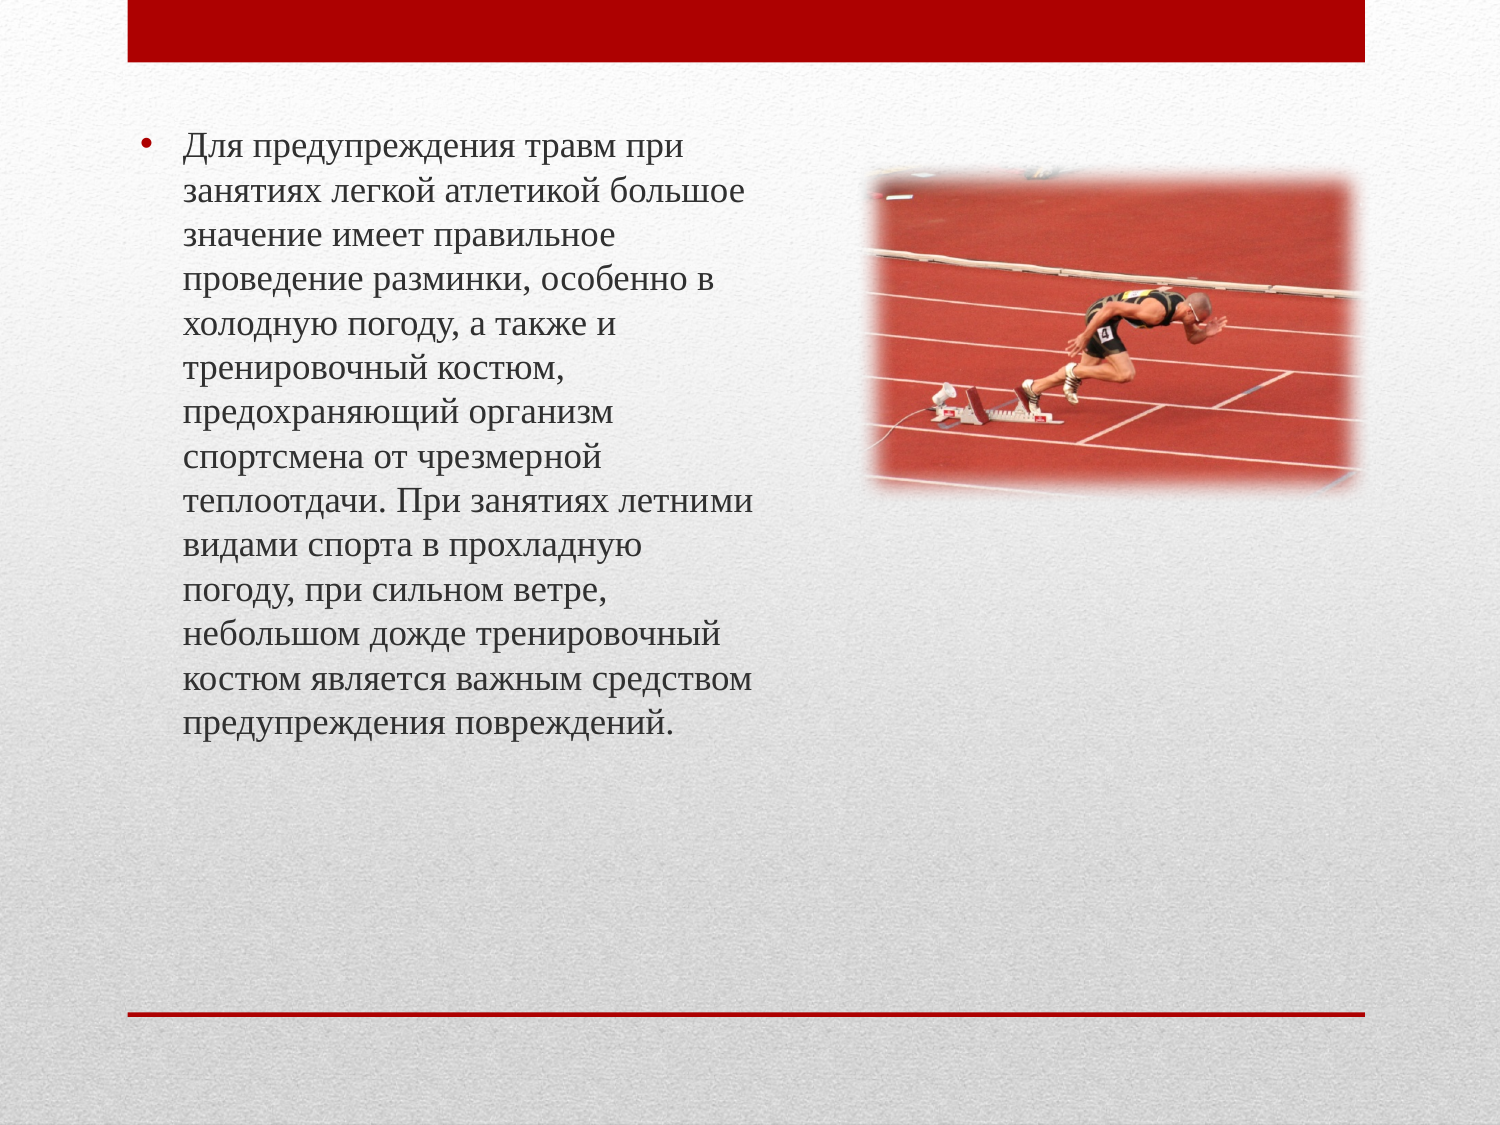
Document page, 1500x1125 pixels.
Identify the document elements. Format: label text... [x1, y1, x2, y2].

list Для предупреждения травм при заня­тиях легкой атлетикой большое значение имеет правильное проведение разминки, особенно в холодную погоду, а также и тренировочный костюм, предохраняю­щий организм спортсмена от чрезмер­ной теплоотдачи. При занятиях летни­ми видами спорта в прохладную погоду, при сильном ветре, небольшом дожде тренировочный костюм является важным средством предупреждения повреждений. [125, 112, 774, 750]
picture [855, 160, 1372, 505]
